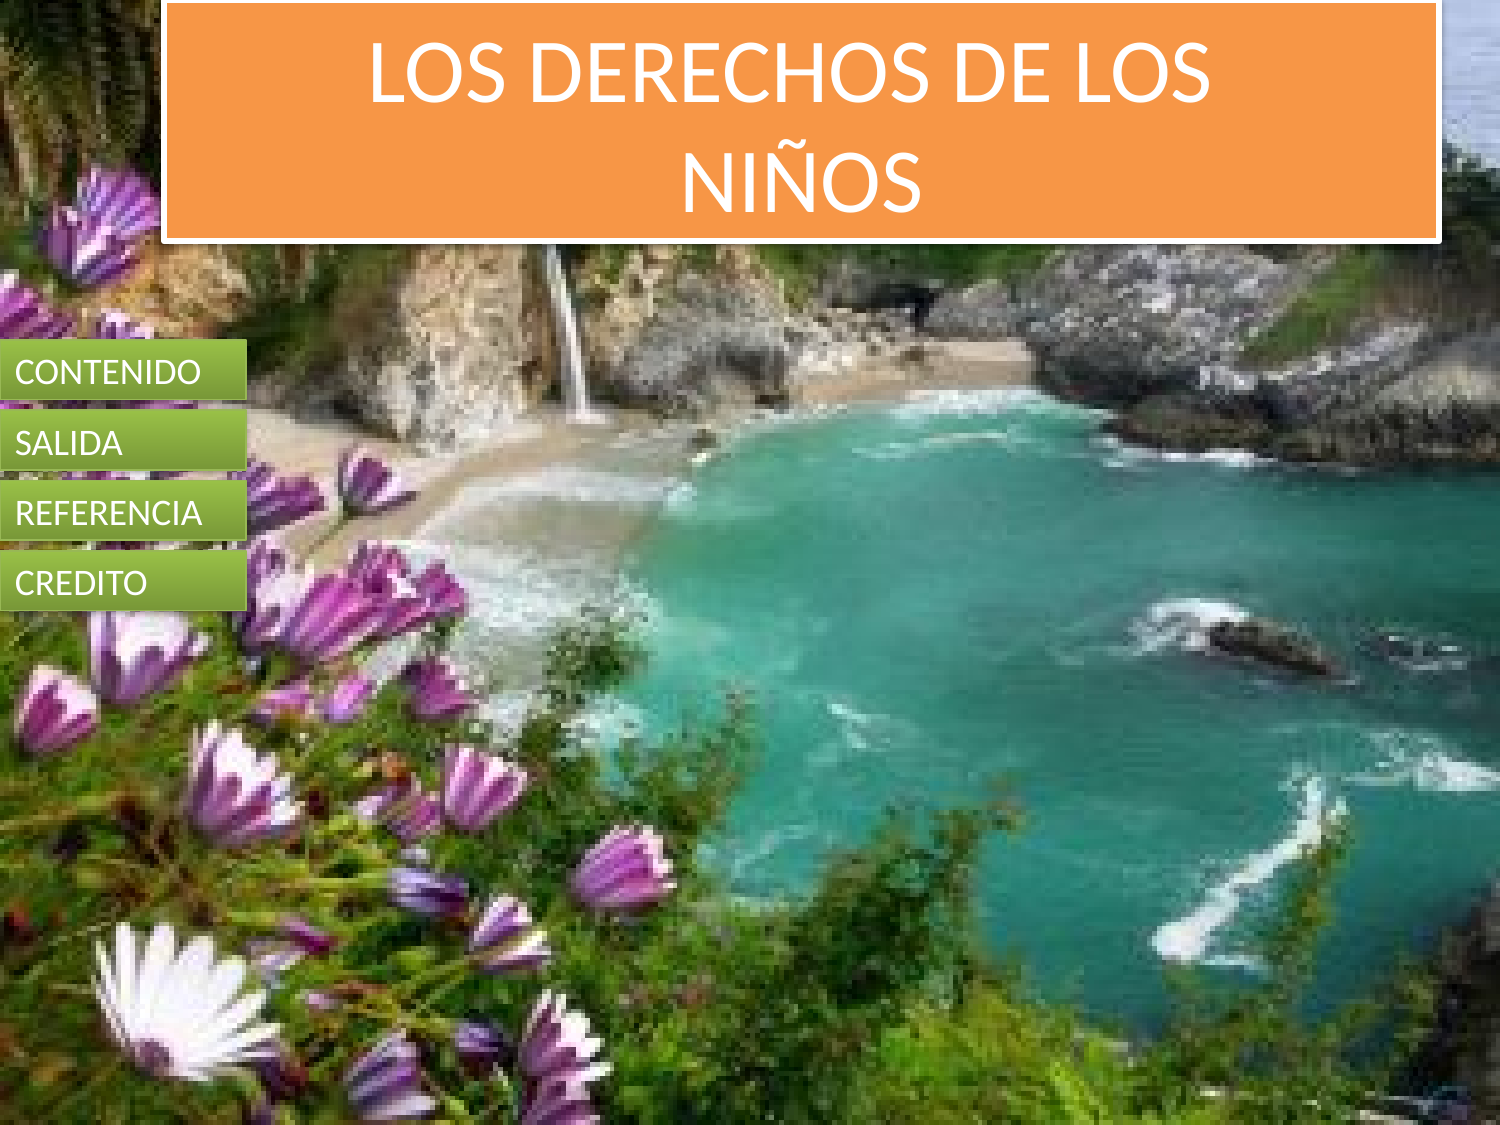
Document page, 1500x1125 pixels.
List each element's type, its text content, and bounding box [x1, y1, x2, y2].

text_box REFERENCIA [0, 480, 247, 541]
title LOS DERECHOS DE LOS NIÑOS [161, 0, 1442, 244]
text_box CONTENIDO [0, 339, 247, 400]
text_box CREDITO [0, 550, 247, 611]
picture [0, 0, 1500, 1125]
text_box SALIDA [0, 409, 247, 471]
